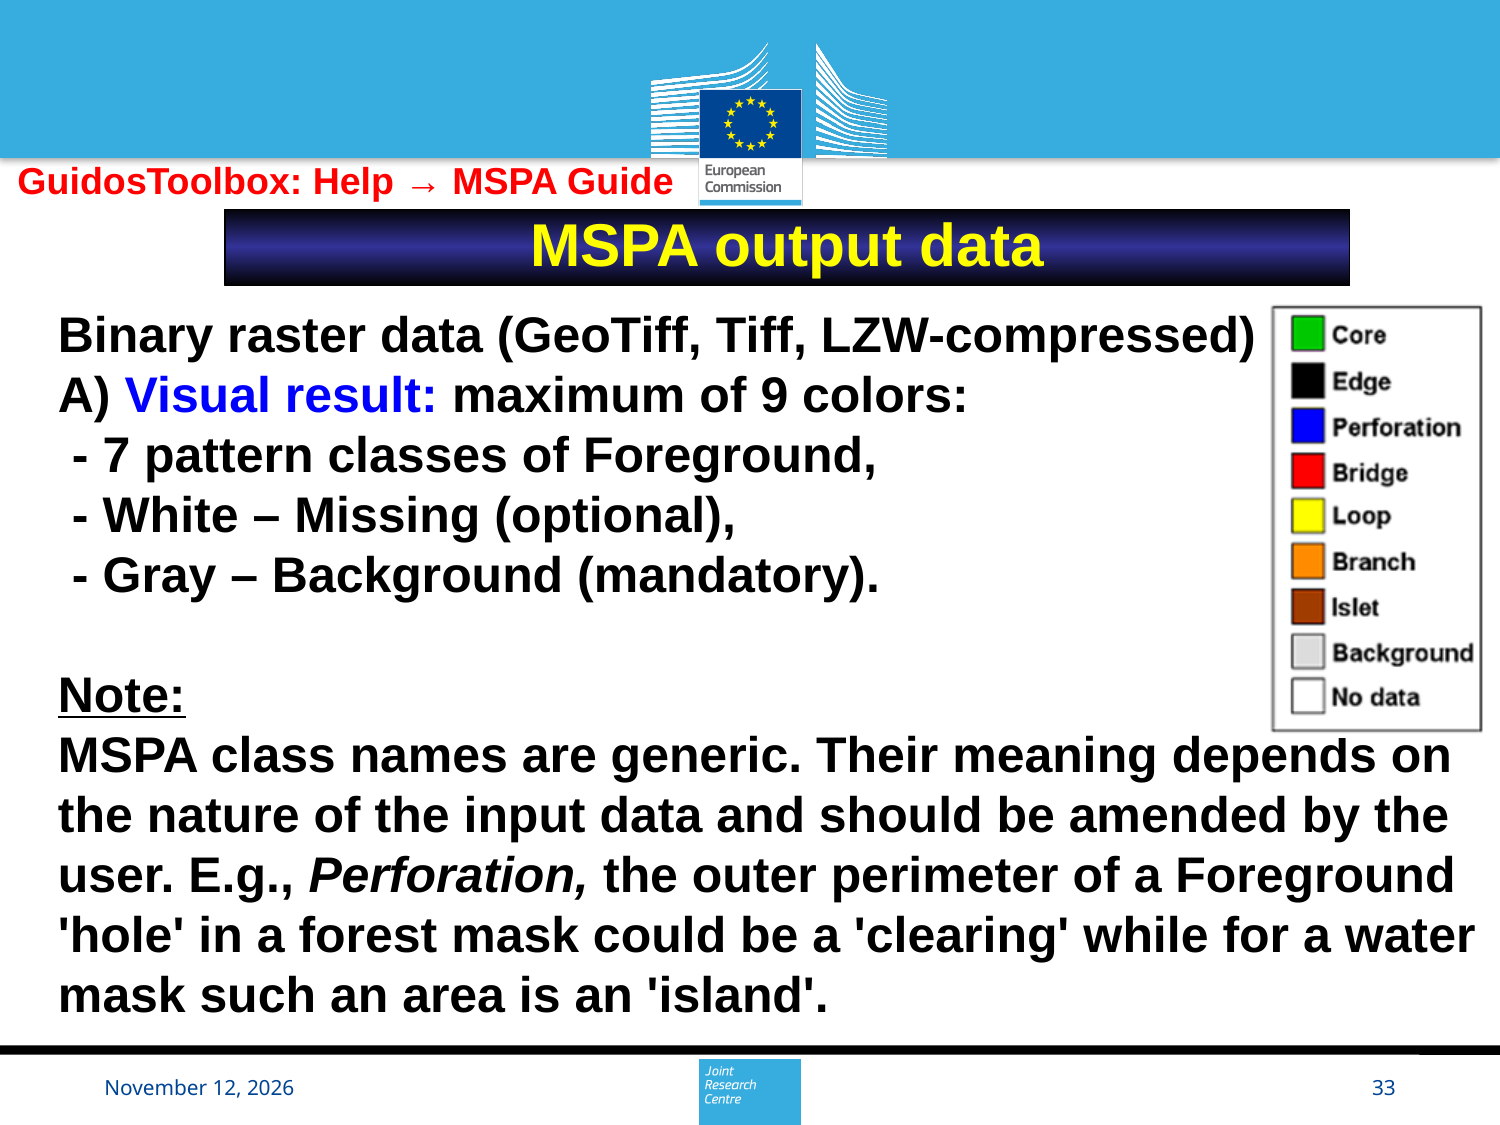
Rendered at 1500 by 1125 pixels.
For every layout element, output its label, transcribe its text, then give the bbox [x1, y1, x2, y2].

text_box Binary raster data (GeoTiff, Tiff, LZW-compressed) A) Visual result: maximum of 9 colors: - 7 pattern classes of Foreground, - White – Missing (optional), - Gray – Background (mandatory). Note: MSPA class names are generic. Their meaning depends on the nature of the input data and should be amended by the user. E.g., Perforation, the outer perimeter of a Foreground 'hole' in a forest mask could be a 'clearing' while for a water mask such an area is an 'island'. [43, 295, 1500, 1030]
text_box GuidosToolbox: Help → MSPA Guide [2, 149, 690, 210]
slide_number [104, 1074, 455, 1100]
picture [1263, 299, 1490, 738]
picture [699, 1059, 801, 1125]
slide_number 33 [1045, 1074, 1396, 1100]
picture [651, 42, 887, 207]
text_box MSPA output data [224, 209, 1350, 286]
